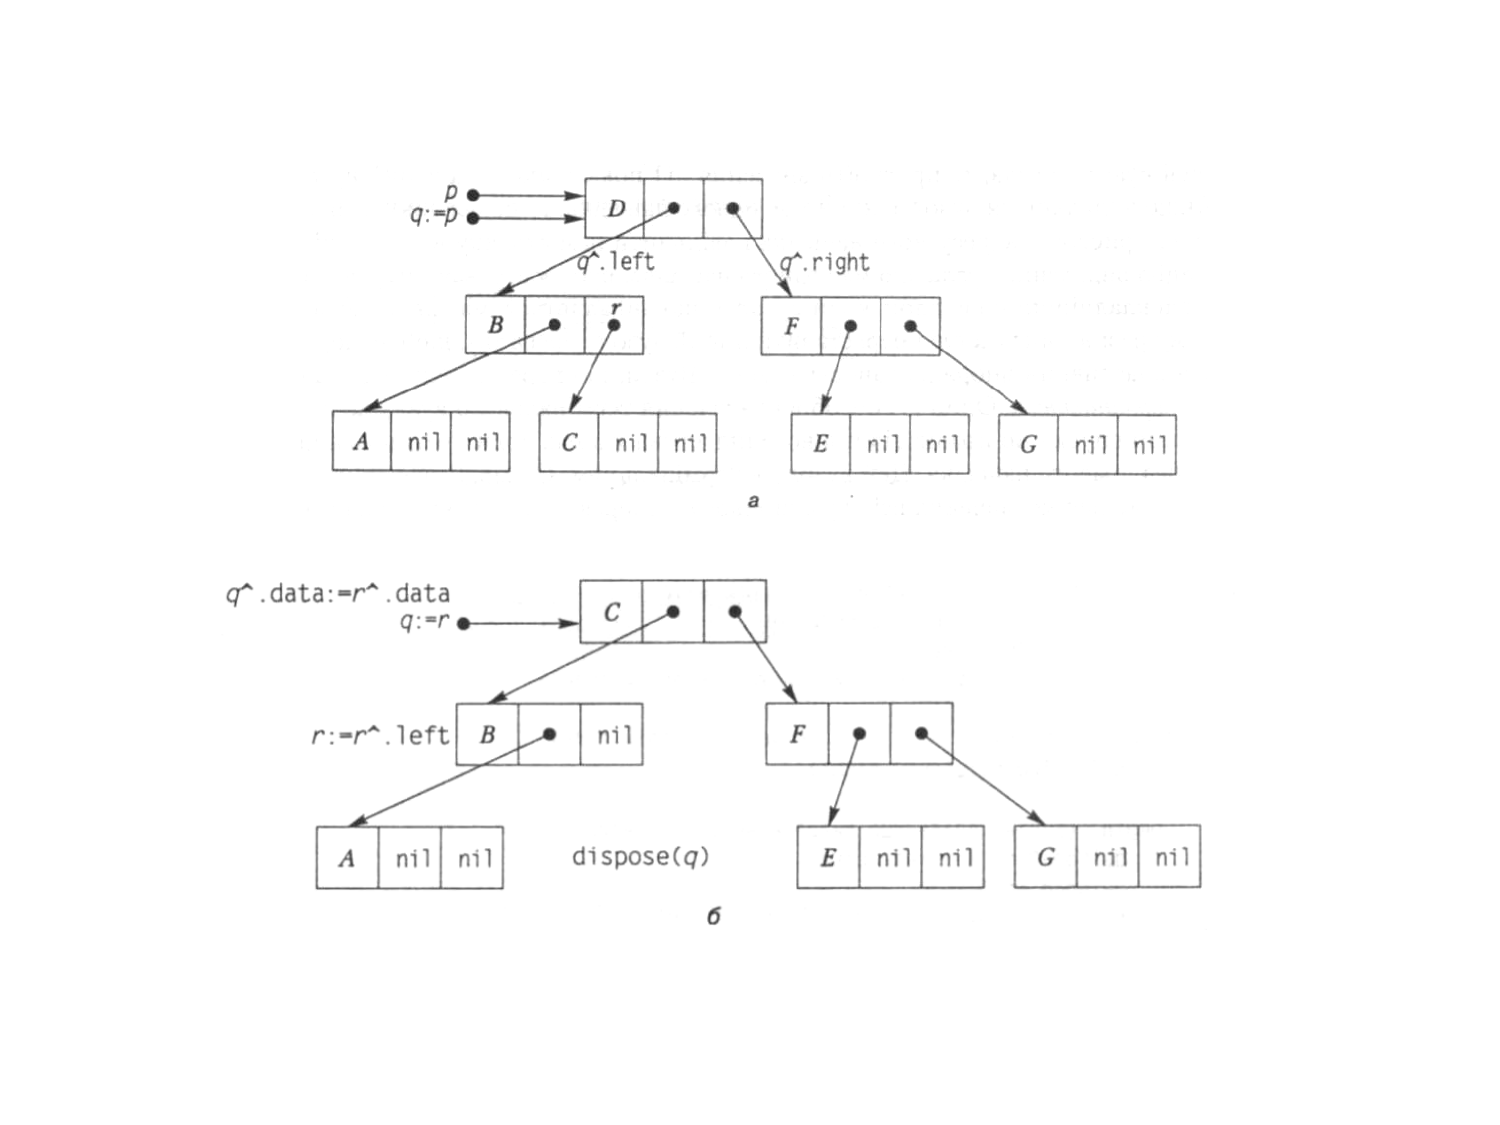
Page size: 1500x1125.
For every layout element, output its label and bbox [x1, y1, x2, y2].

text_box [194, 164, 1258, 941]
